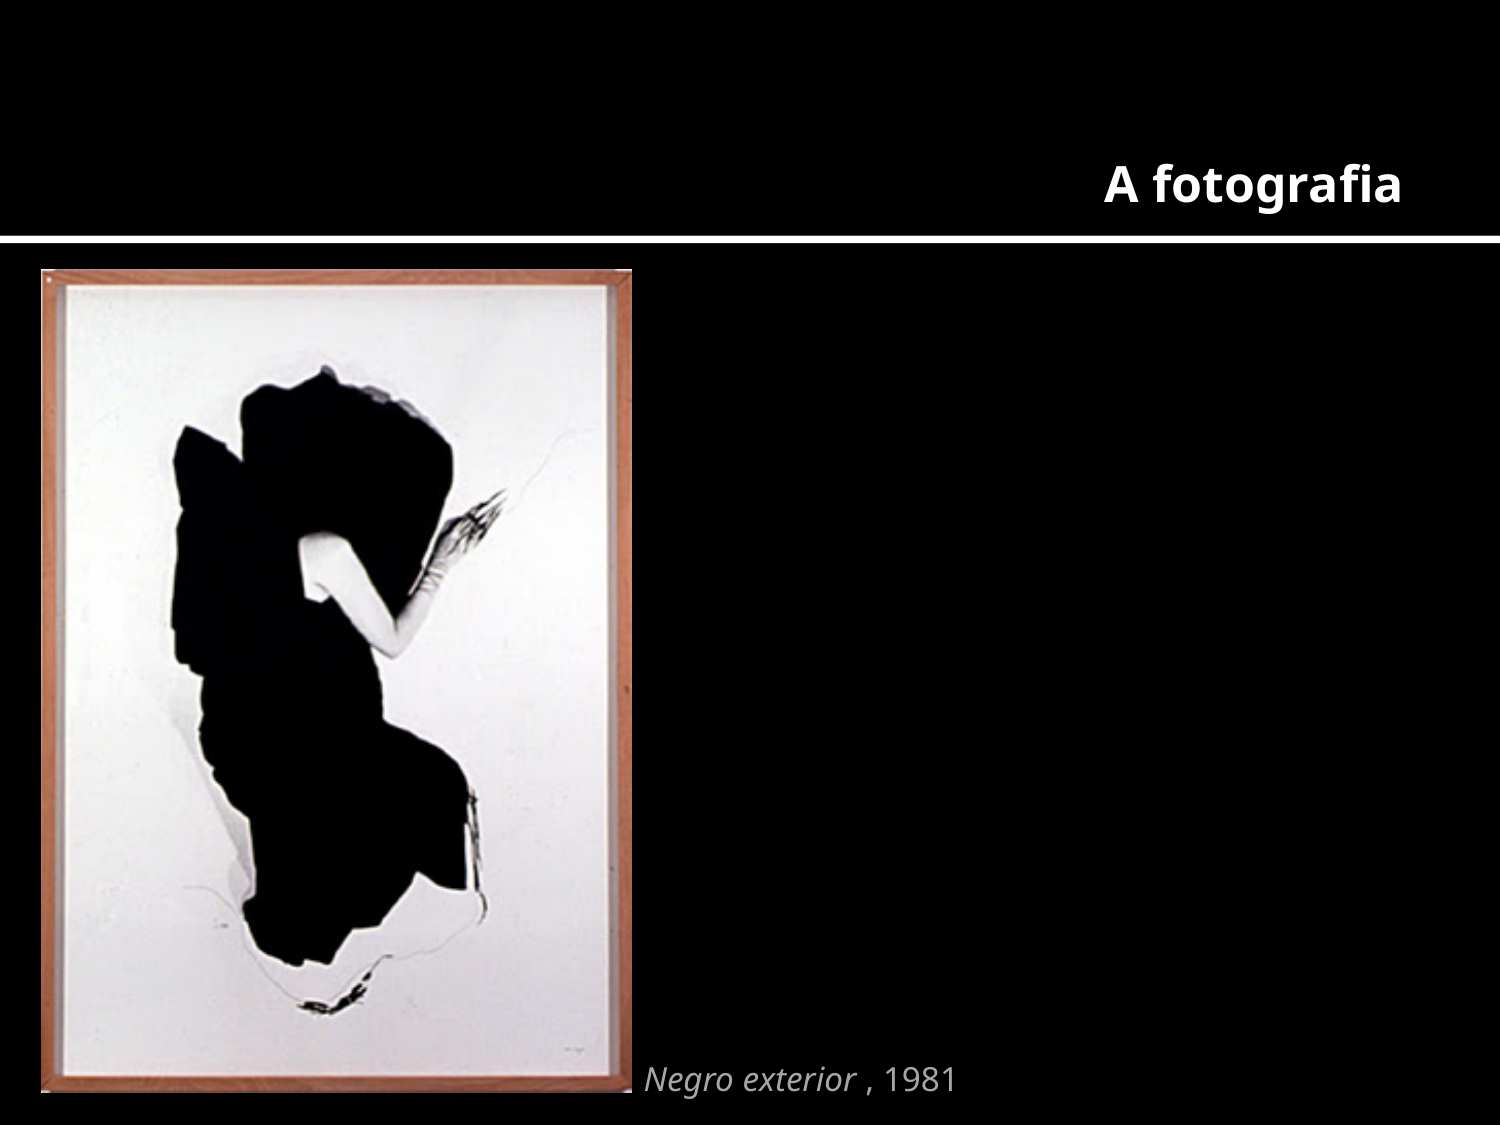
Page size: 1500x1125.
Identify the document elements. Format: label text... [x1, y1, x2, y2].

picture [41, 269, 632, 1093]
text_box Negro exterior , 1981 [620, 1043, 1418, 1125]
text_box A fotografia [560, 125, 1412, 239]
